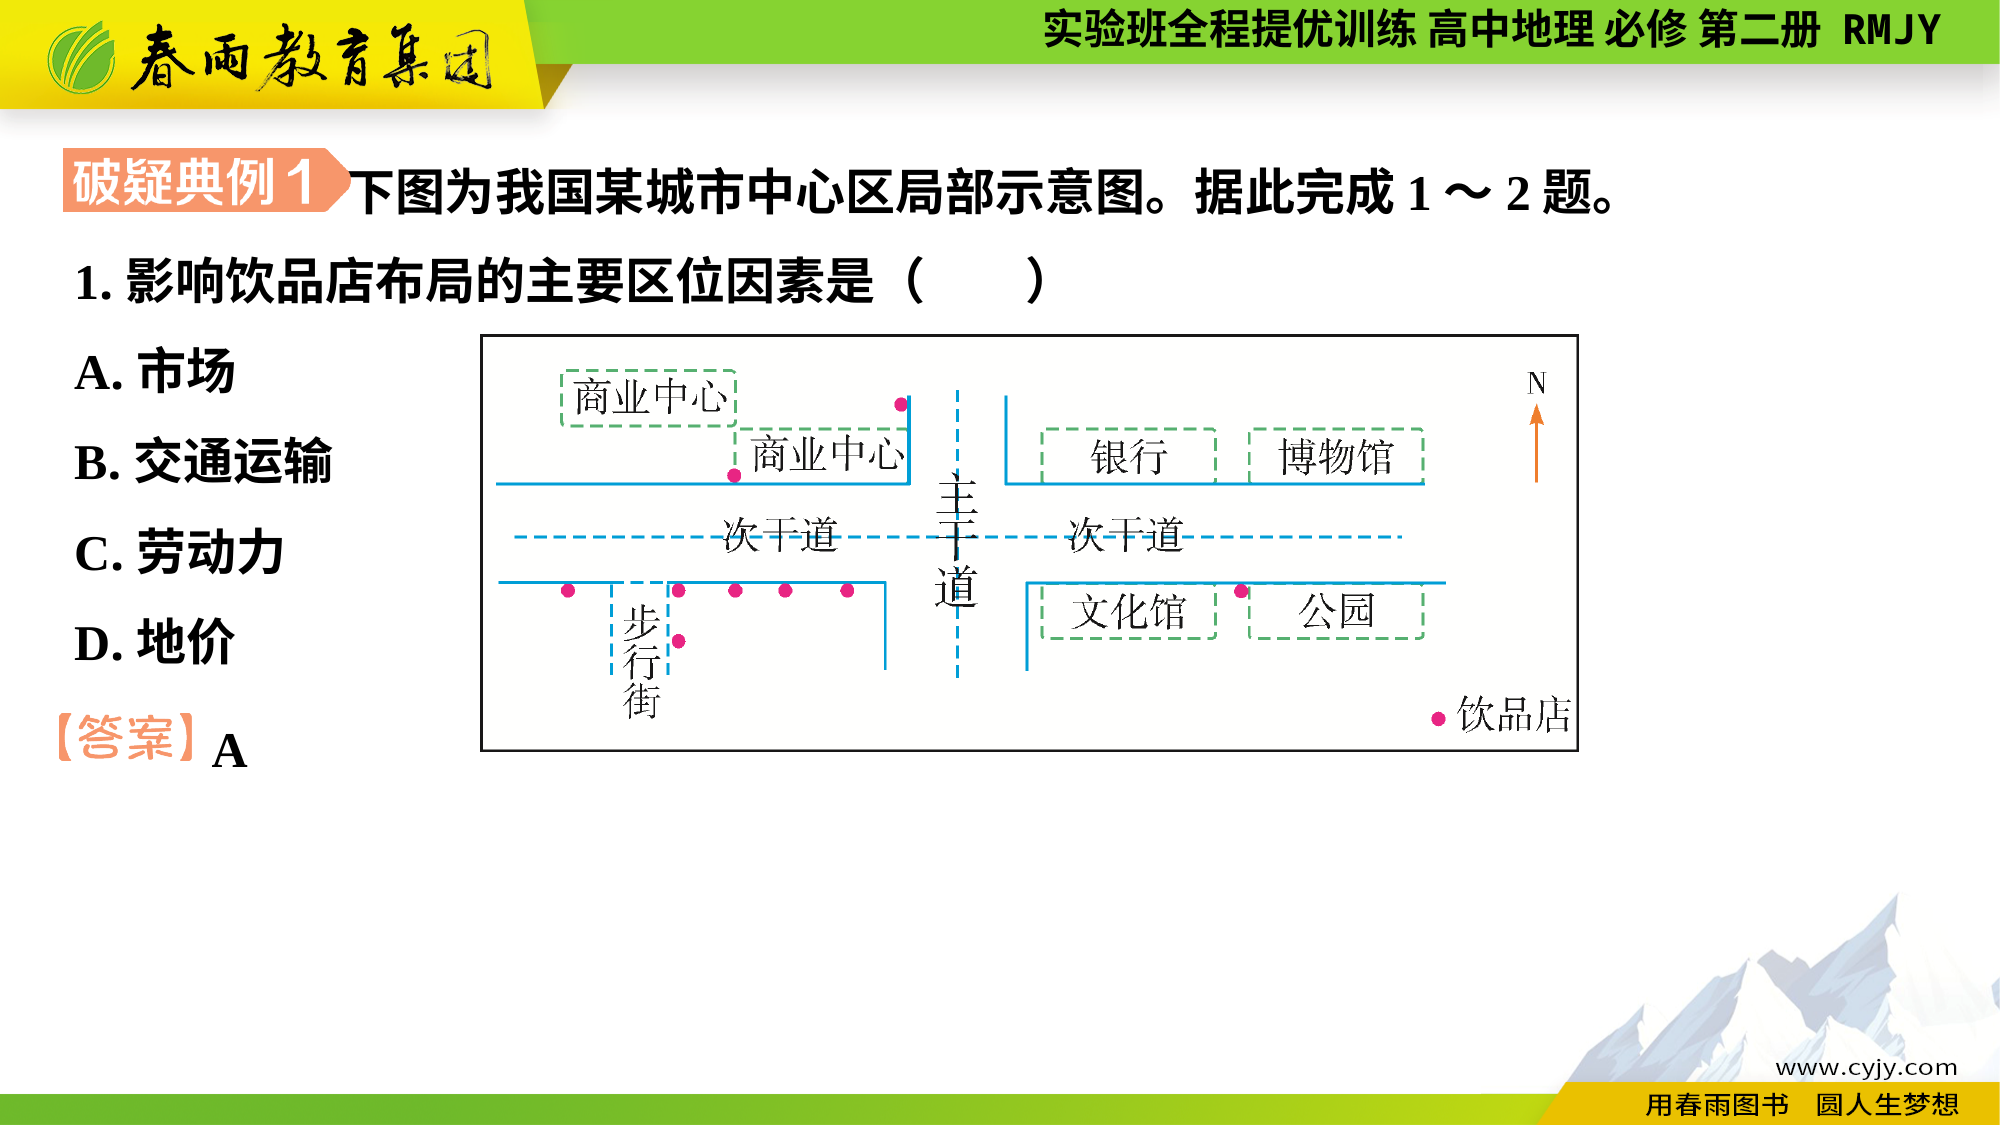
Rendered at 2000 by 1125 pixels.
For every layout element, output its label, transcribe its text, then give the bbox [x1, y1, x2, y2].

text_box A [59, 679, 1944, 785]
picture [0, 0, 2000, 1125]
list 下图为我国某城市中心区局部示意图。据此完成1～2题。 1.影响饮品店布局的主要区位因素是（ ） A.市场 B.交通运输 C.劳动力 D.地价 [59, 122, 1944, 679]
